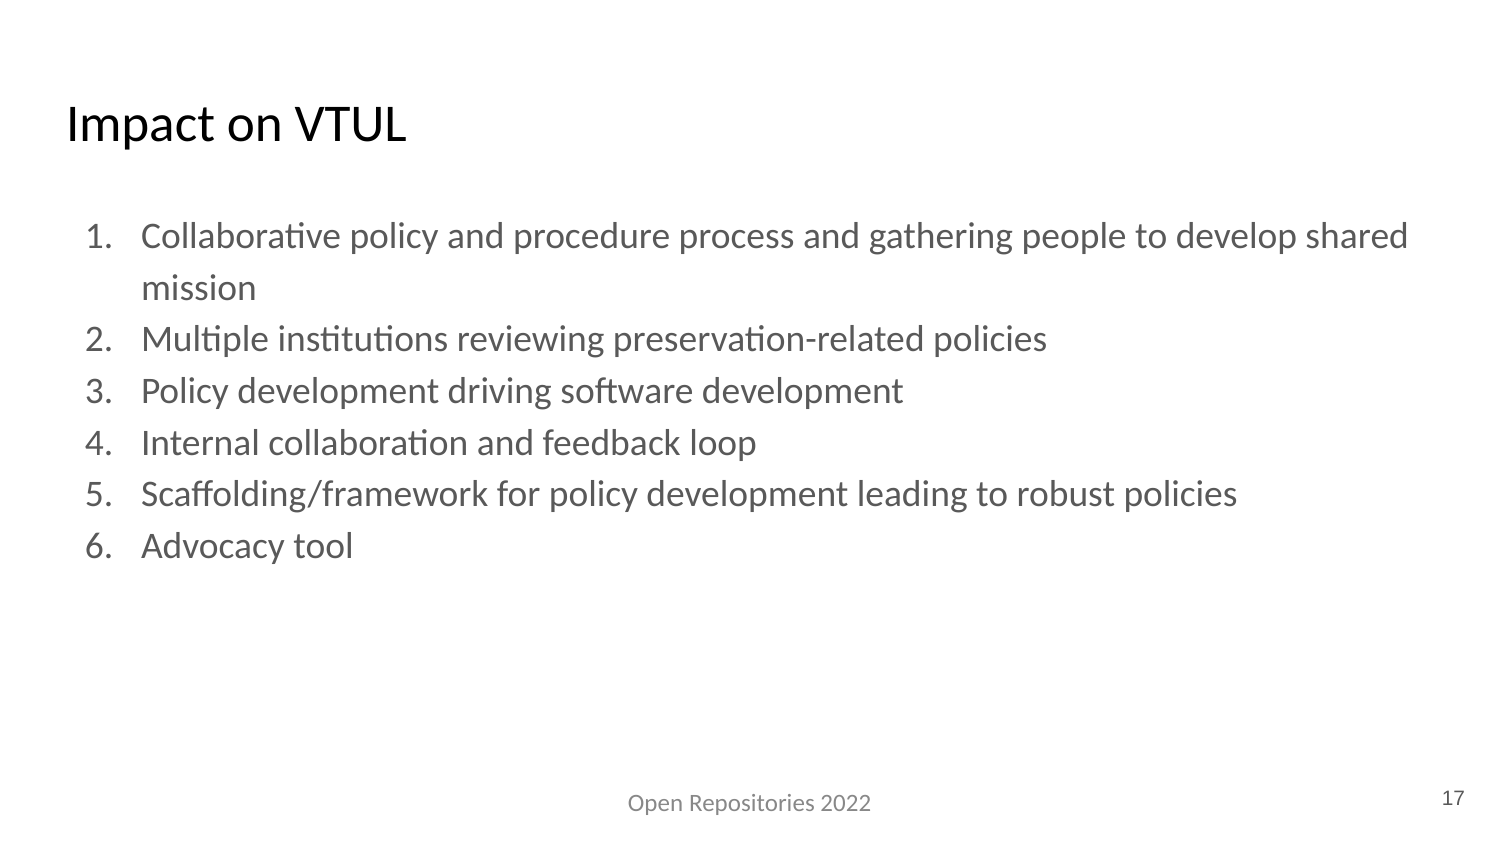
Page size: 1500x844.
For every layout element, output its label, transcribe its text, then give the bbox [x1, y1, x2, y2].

slide_number 17 [1389, 764, 1480, 830]
title Impact on VTUL [51, 72, 1449, 167]
list Collaborative policy and procedure process and gathering people to develop shared mission Multiple institutions reviewing preservation-related policies Policy development driving software development Internal collaboration and feedback loop Scaffolding/framework for policy development leading to robust policies Advocacy tool [51, 189, 1449, 750]
